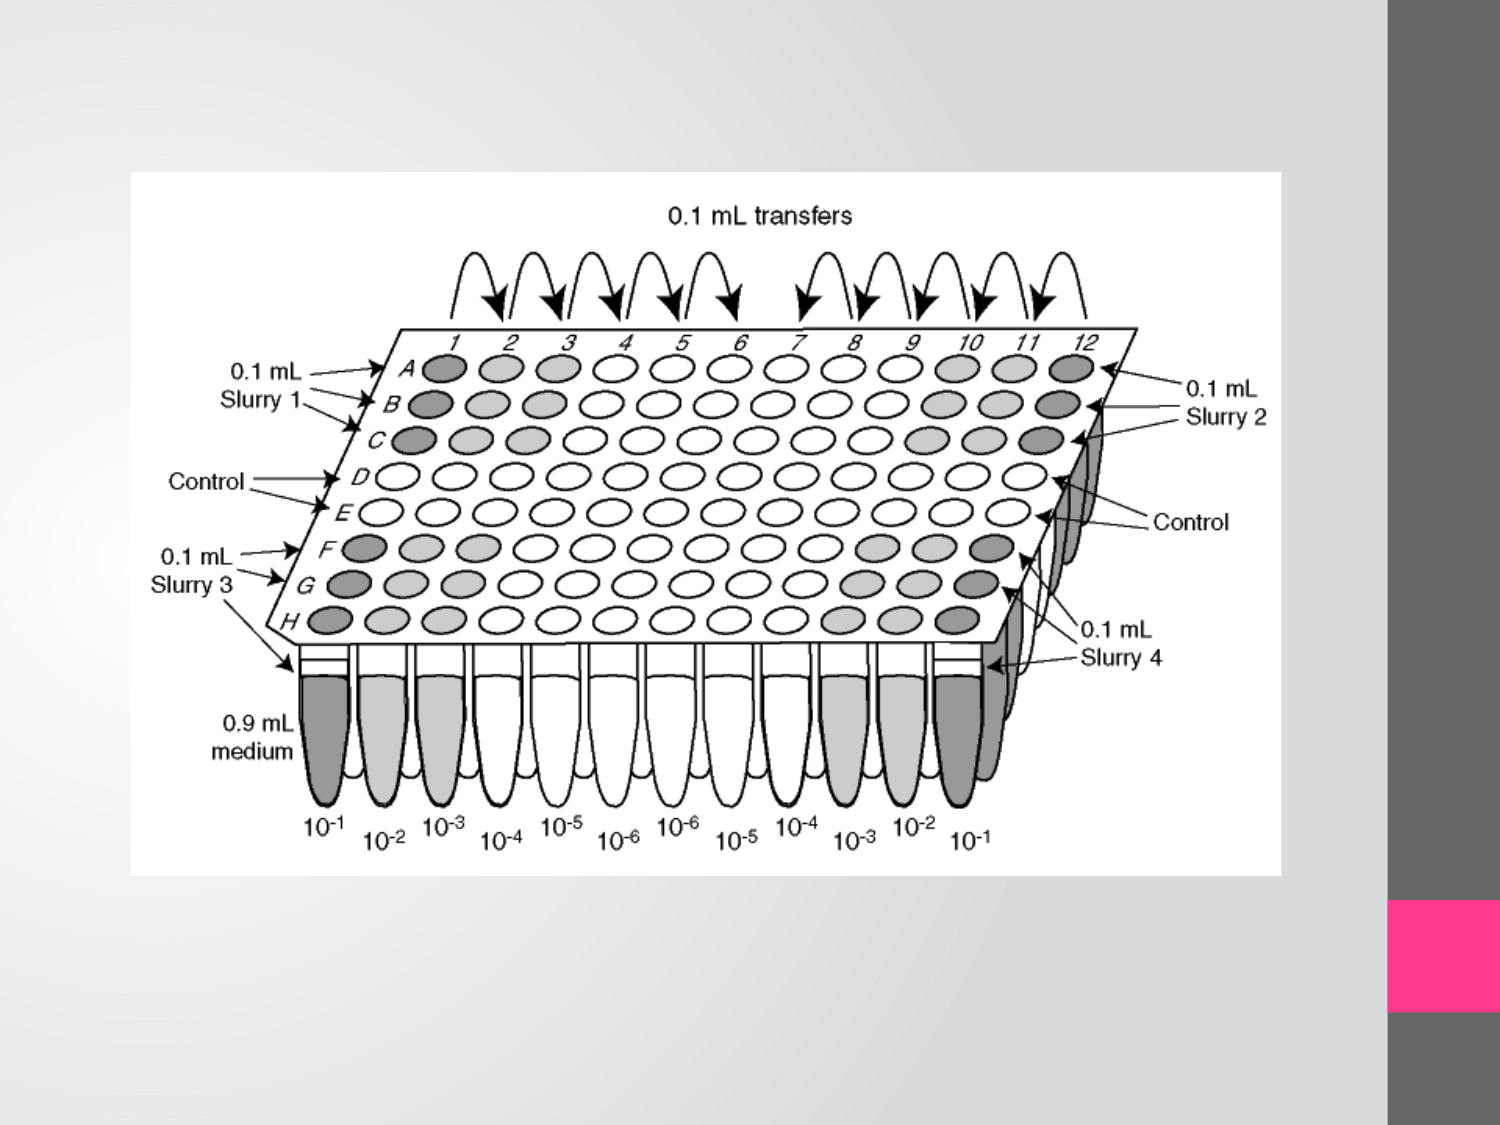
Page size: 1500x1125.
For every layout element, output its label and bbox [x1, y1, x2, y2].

picture [130, 172, 1283, 877]
